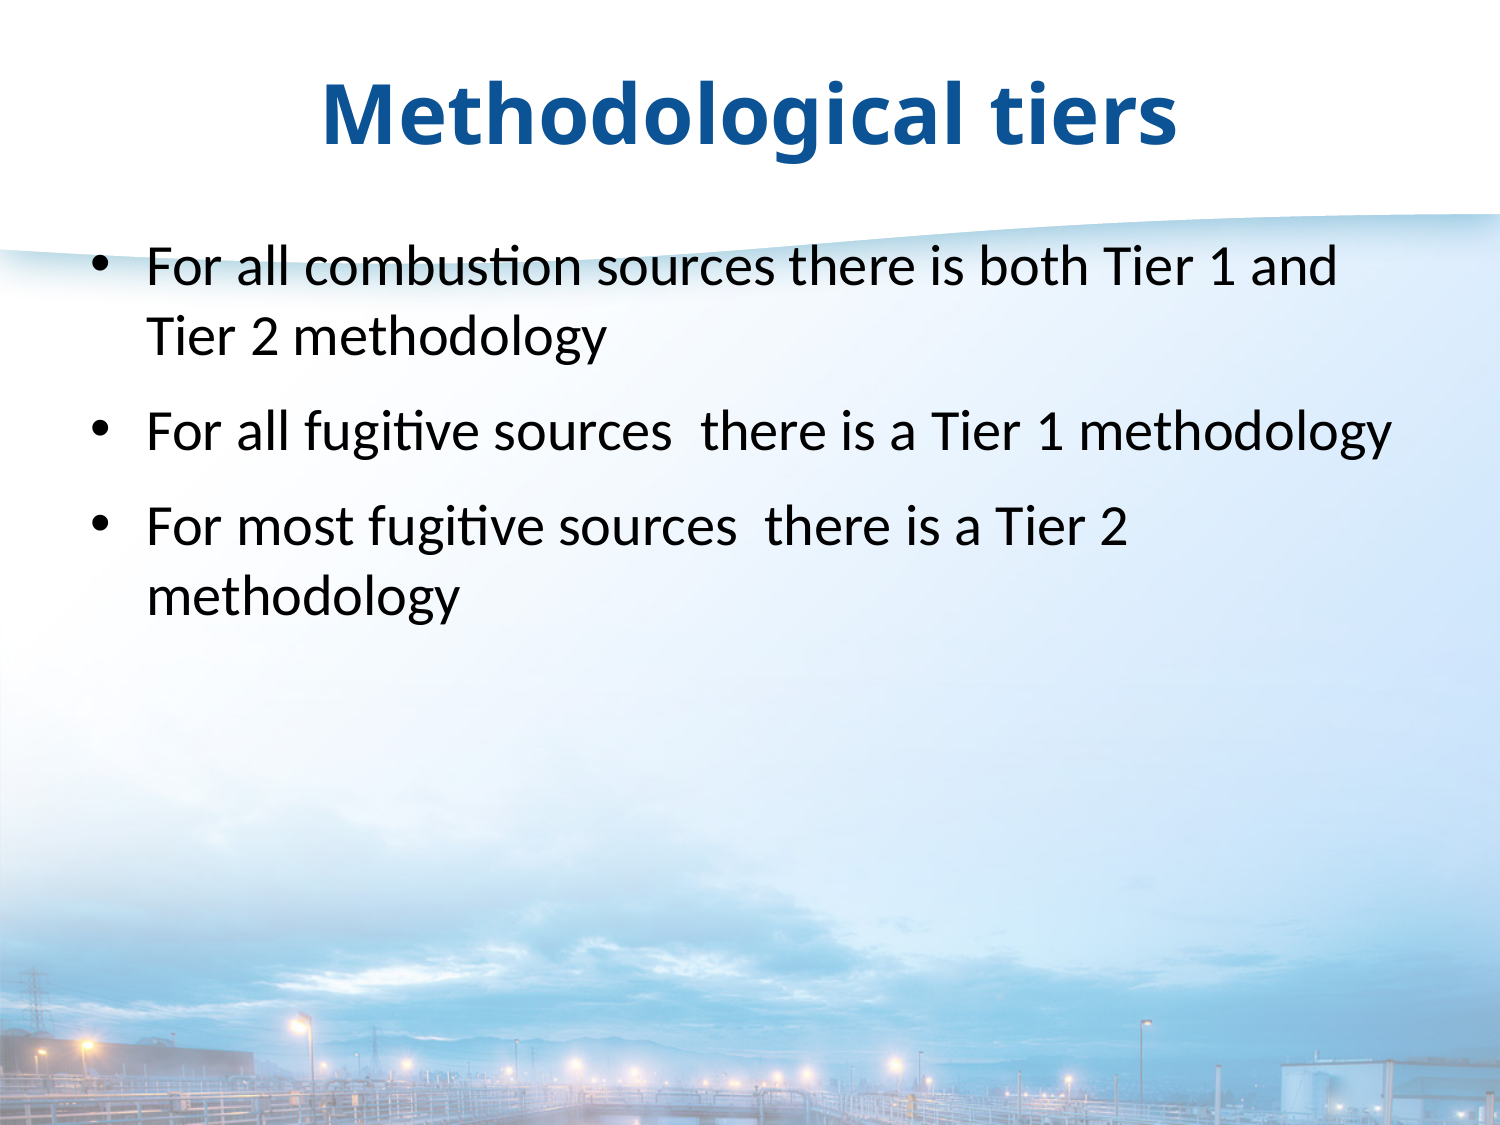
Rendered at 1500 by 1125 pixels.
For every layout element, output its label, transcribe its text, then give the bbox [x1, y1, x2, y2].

list For all combustion sources there is both Tier 1 and Tier 2 methodology For all fugitive sources there is a Tier 1 methodology For most fugitive sources there is a Tier 2 methodology [75, 219, 1425, 1047]
picture [0, 215, 1500, 1125]
title Methodological tiers [75, 45, 1425, 197]
